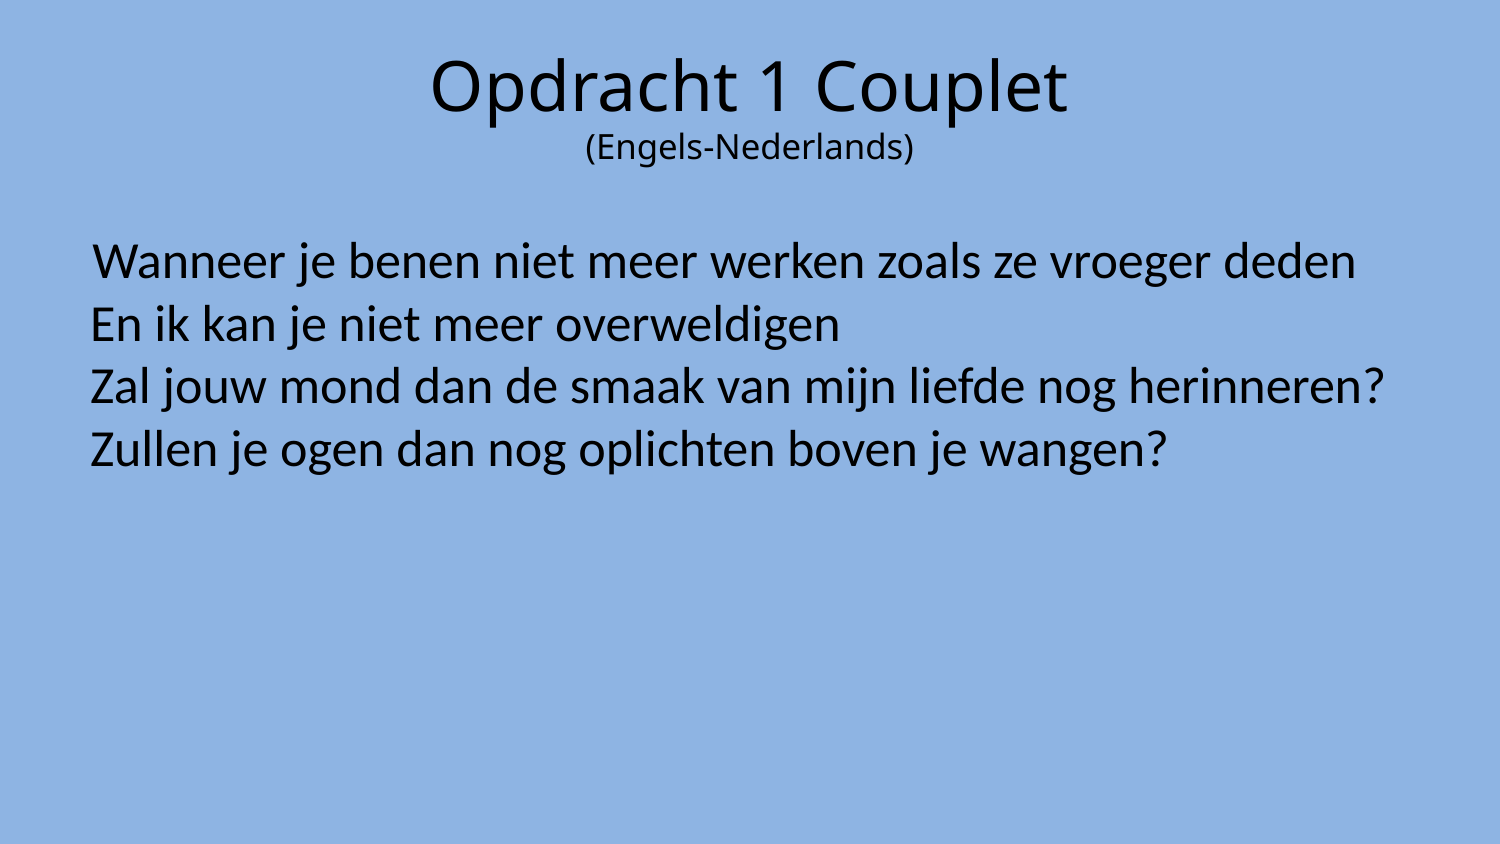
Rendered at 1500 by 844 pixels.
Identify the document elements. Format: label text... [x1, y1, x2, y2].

title Opdracht 1 Couplet (Engels-Nederlands) [75, 33, 1425, 175]
list Wanneer je benen niet meer werken zoals ze vroeger deden En ik kan je niet meer overweldigen Zal jouw mond dan de smaak van mijn liefde nog herinneren? Zullen je ogen dan nog oplichten boven je wangen? [75, 219, 1425, 777]
